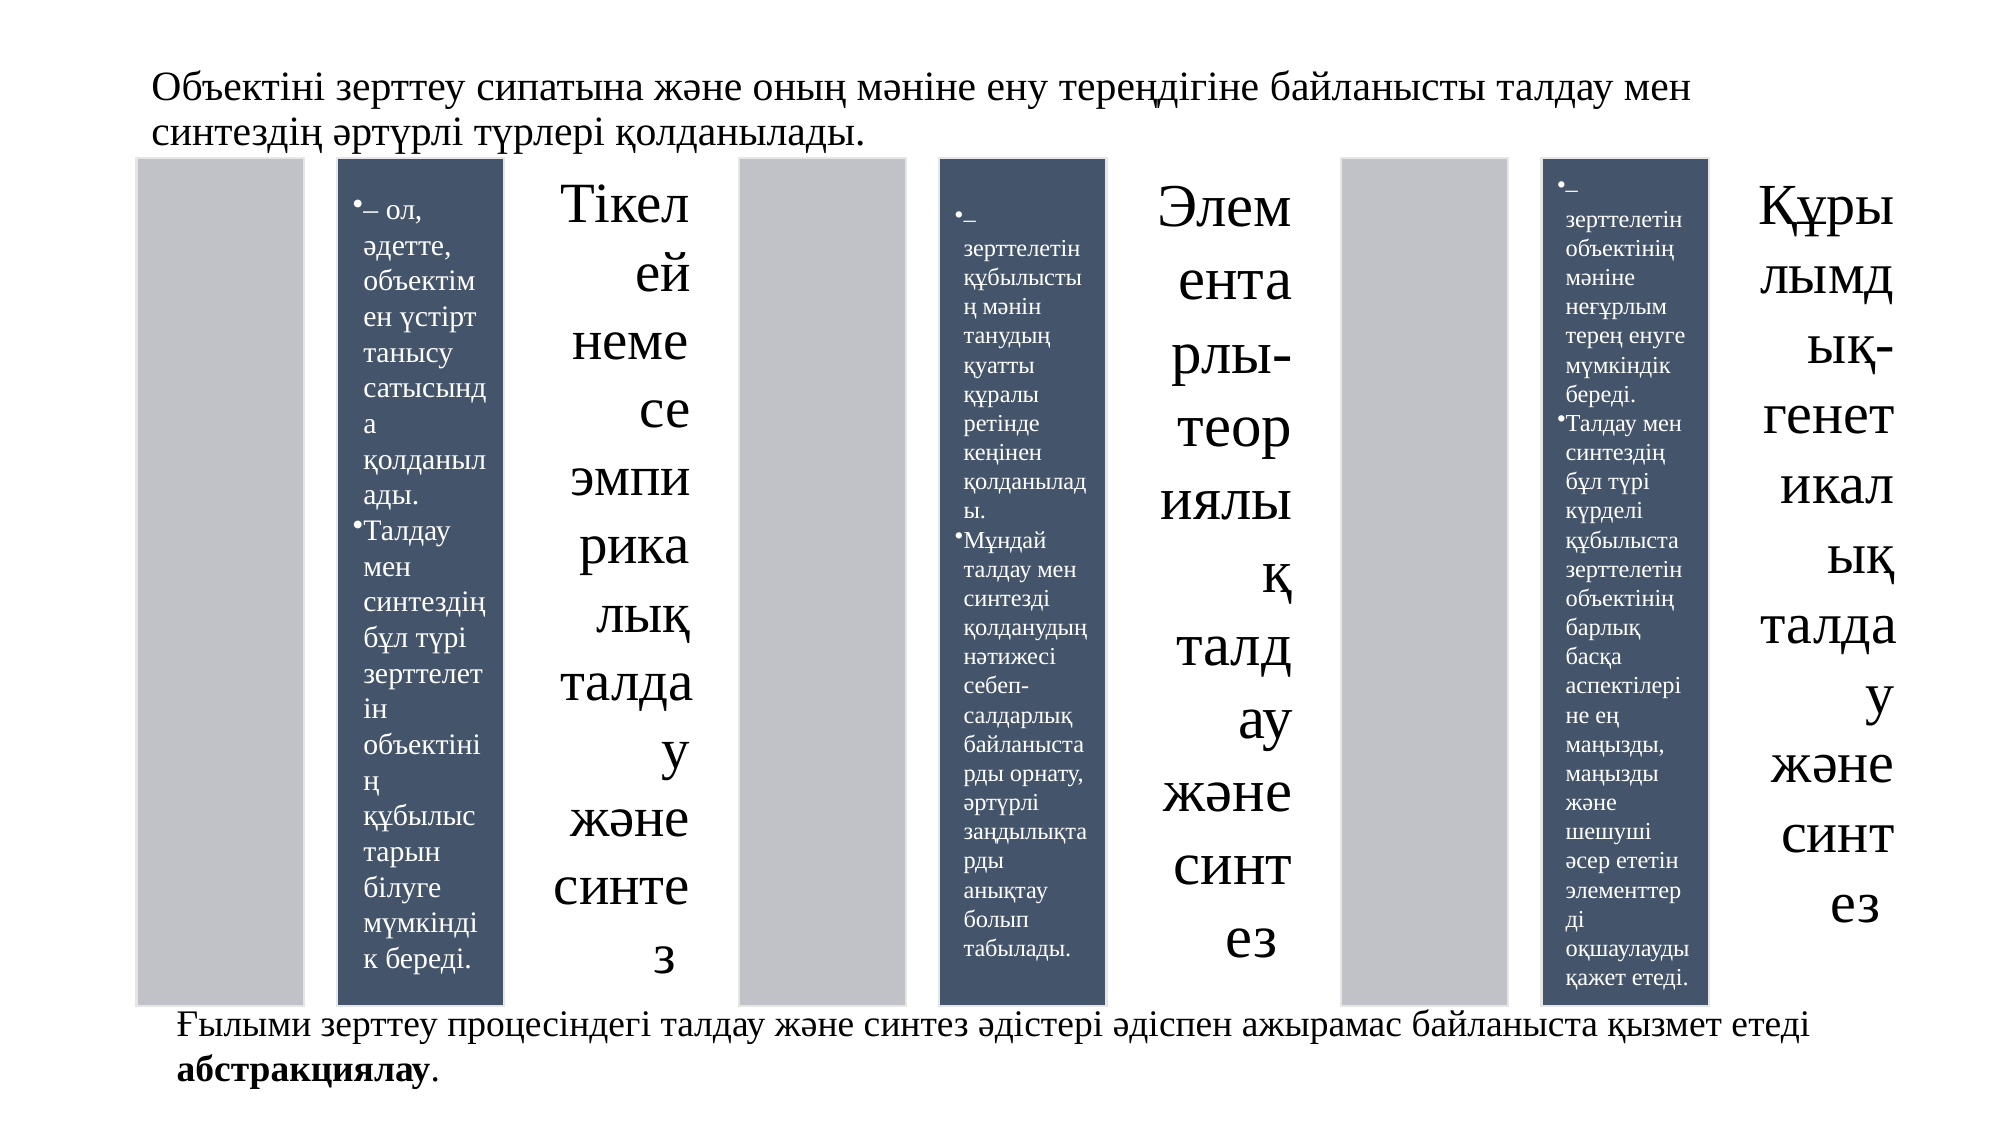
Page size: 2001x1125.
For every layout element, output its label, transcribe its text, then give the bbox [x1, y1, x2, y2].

title Объектіні зерттеу сипатына және оның мәніне ену тереңдігіне байланысты талдау мен синтездің әртүрлі түрлері қолданылады. [136, 44, 1883, 158]
text_box Ғылыми зерттеу процесіндегі талдау және синтез әдістері әдіспен ажырамас байланыста қызмет етеді абстракциялау. [161, 1006, 1864, 1097]
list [136, 158, 1910, 1006]
